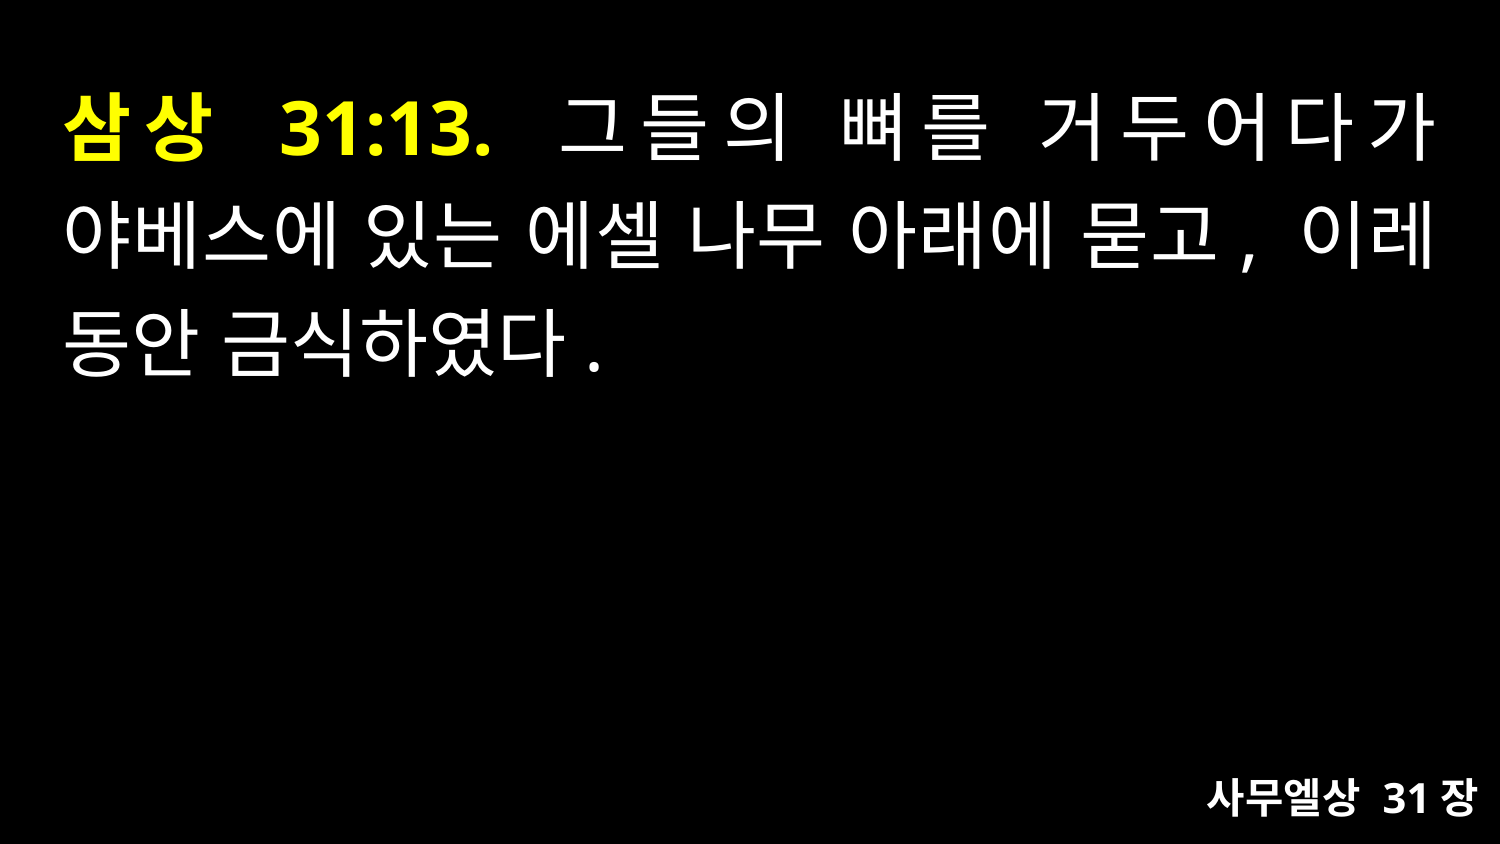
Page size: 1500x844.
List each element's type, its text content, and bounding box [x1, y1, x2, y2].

title 삼상 31:13. 그들의 뼈를 거두어다가 야베스에 있는 에셀 나무 아래에 묻고, 이레 동안 금식하였다. [0, 0, 1500, 844]
subtitle 사무엘상 31장 [916, 770, 1500, 844]
